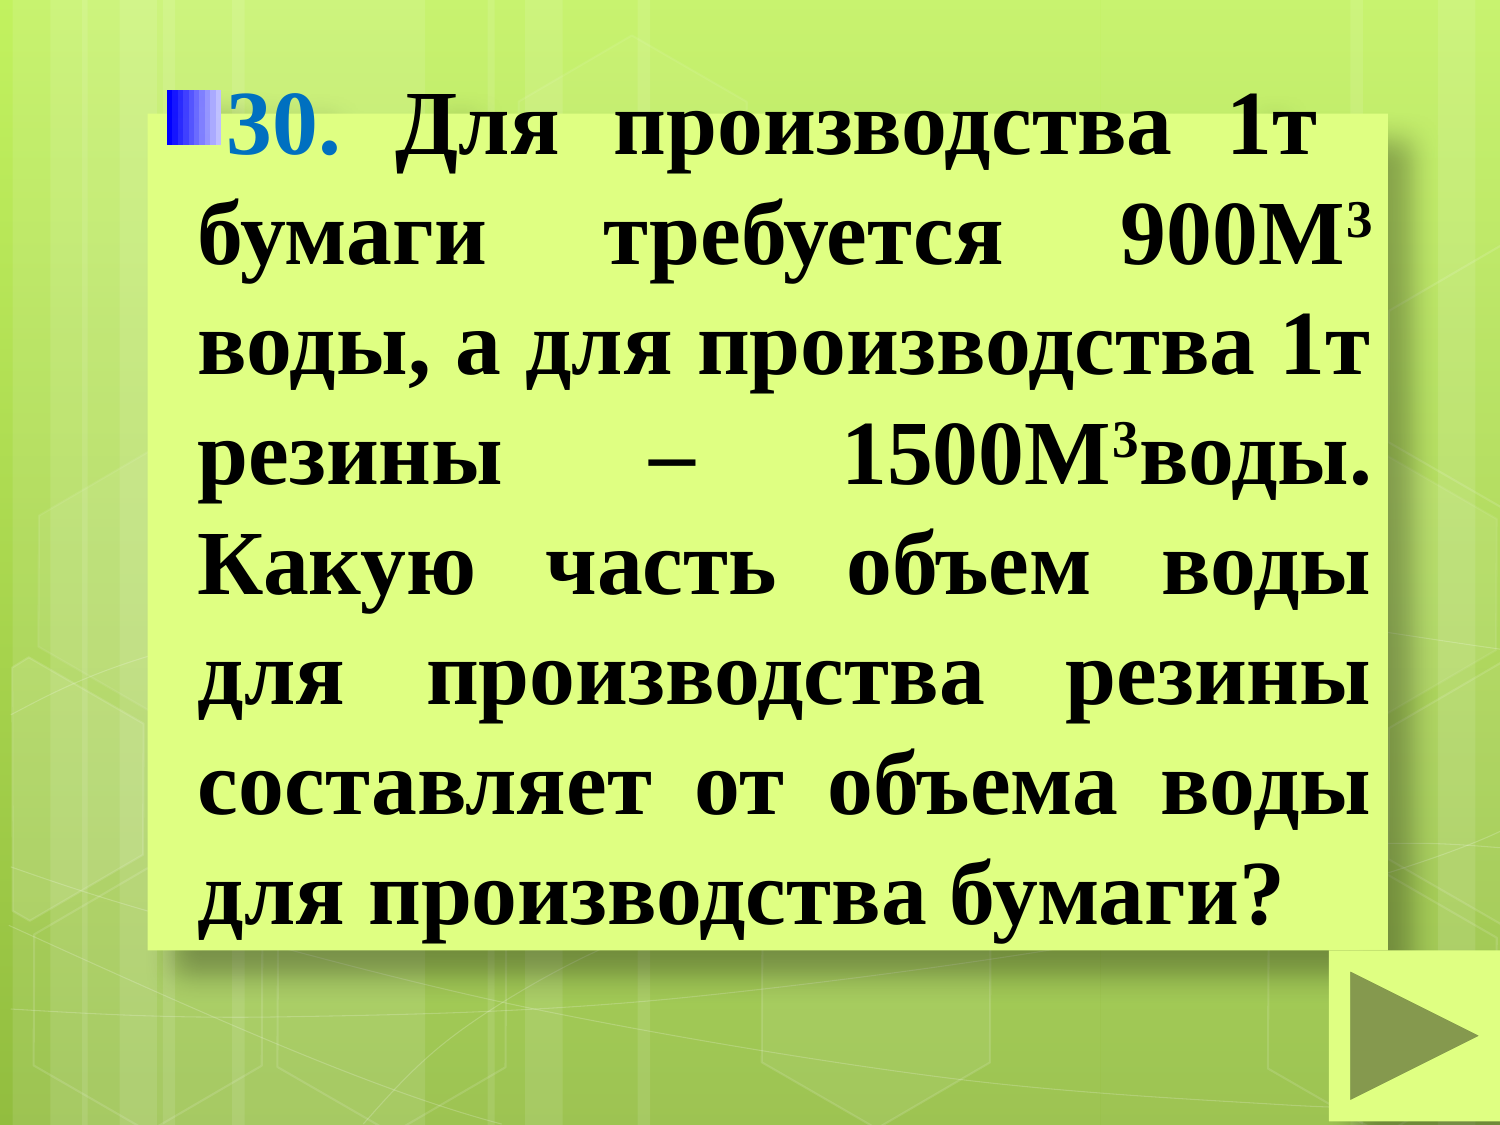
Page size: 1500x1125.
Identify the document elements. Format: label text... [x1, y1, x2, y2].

text_box [1328, 949, 1500, 1123]
picture [162, 85, 227, 151]
title 30. Для производства 1т бумаги требуется 900М3 воды, а для производства 1т резины – 1500М3воды. Какую часть объем воды для производства резины составляет от объема воды для производства бумаги? [147, 113, 1388, 951]
